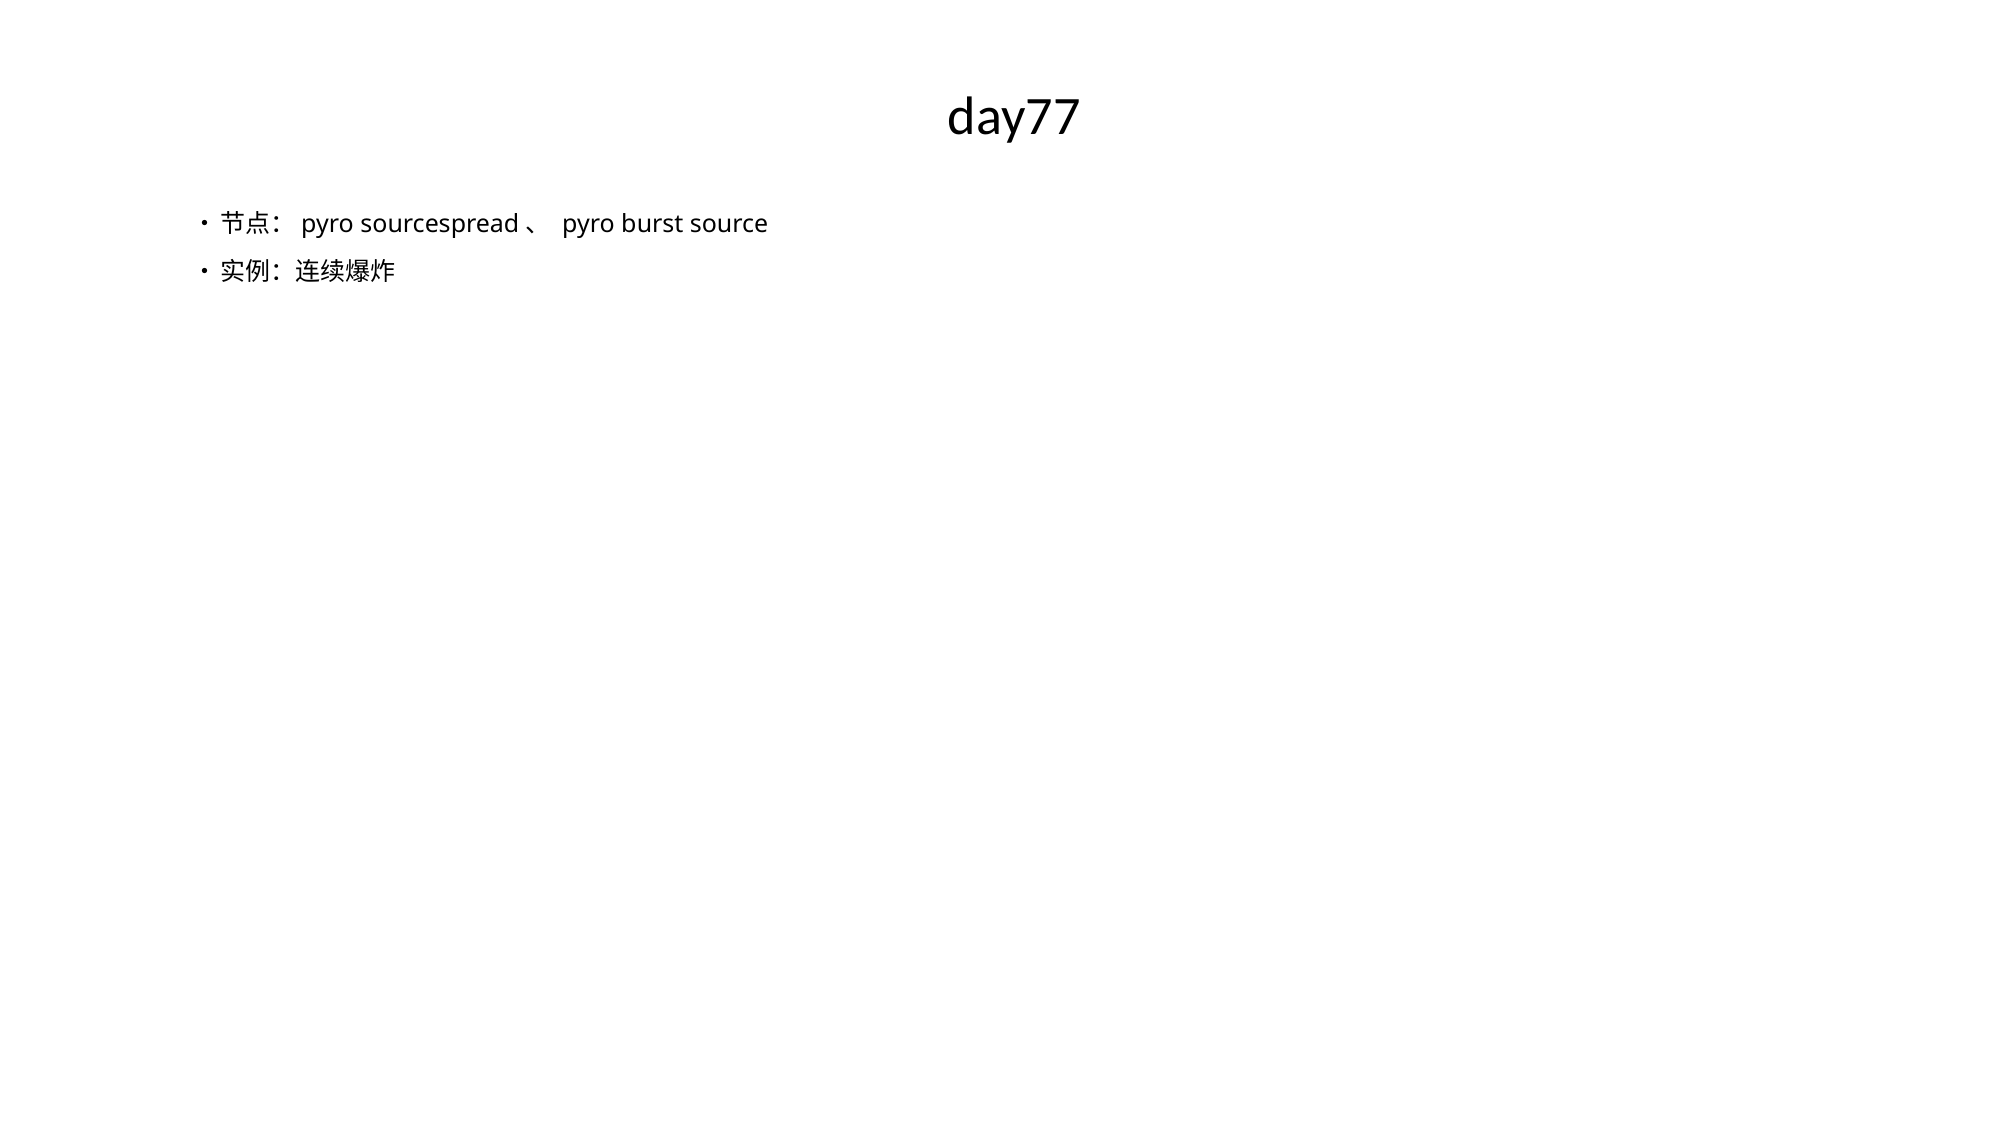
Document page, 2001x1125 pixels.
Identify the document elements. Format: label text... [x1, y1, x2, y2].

title day77 [543, 41, 1486, 154]
subtitle • 节点：pyro sourcespread、 pyro burst source • 实例：连续爆炸 [176, 203, 1815, 903]
